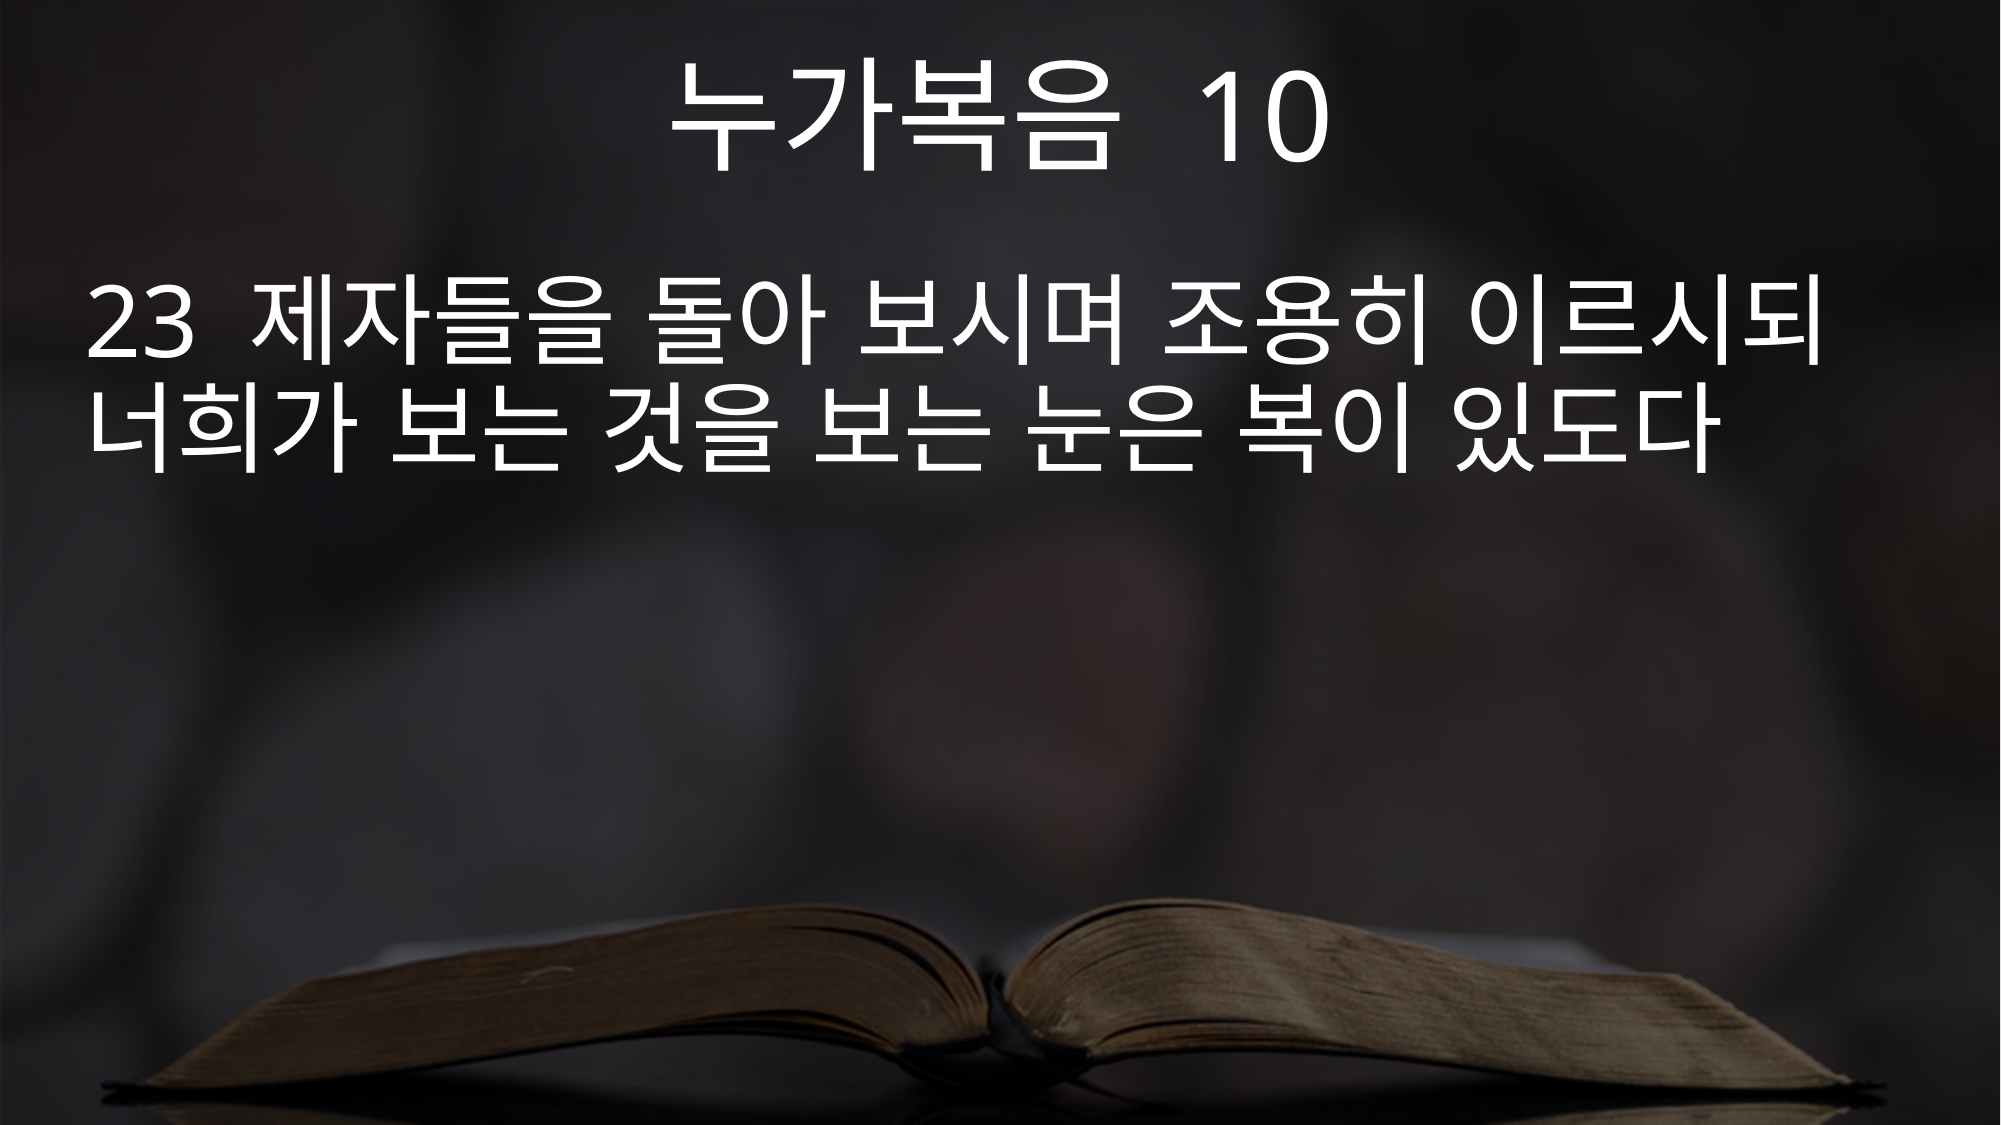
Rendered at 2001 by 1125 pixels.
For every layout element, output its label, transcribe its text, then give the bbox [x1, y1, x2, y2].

footer 누가복음 10 [0, 32, 2000, 192]
picture [0, 0, 2001, 1125]
list 23 제자들을 돌아 보시며 조용히 이르시되 너희가 보는 것을 보는 눈은 복이 있도다 [69, 263, 1953, 423]
